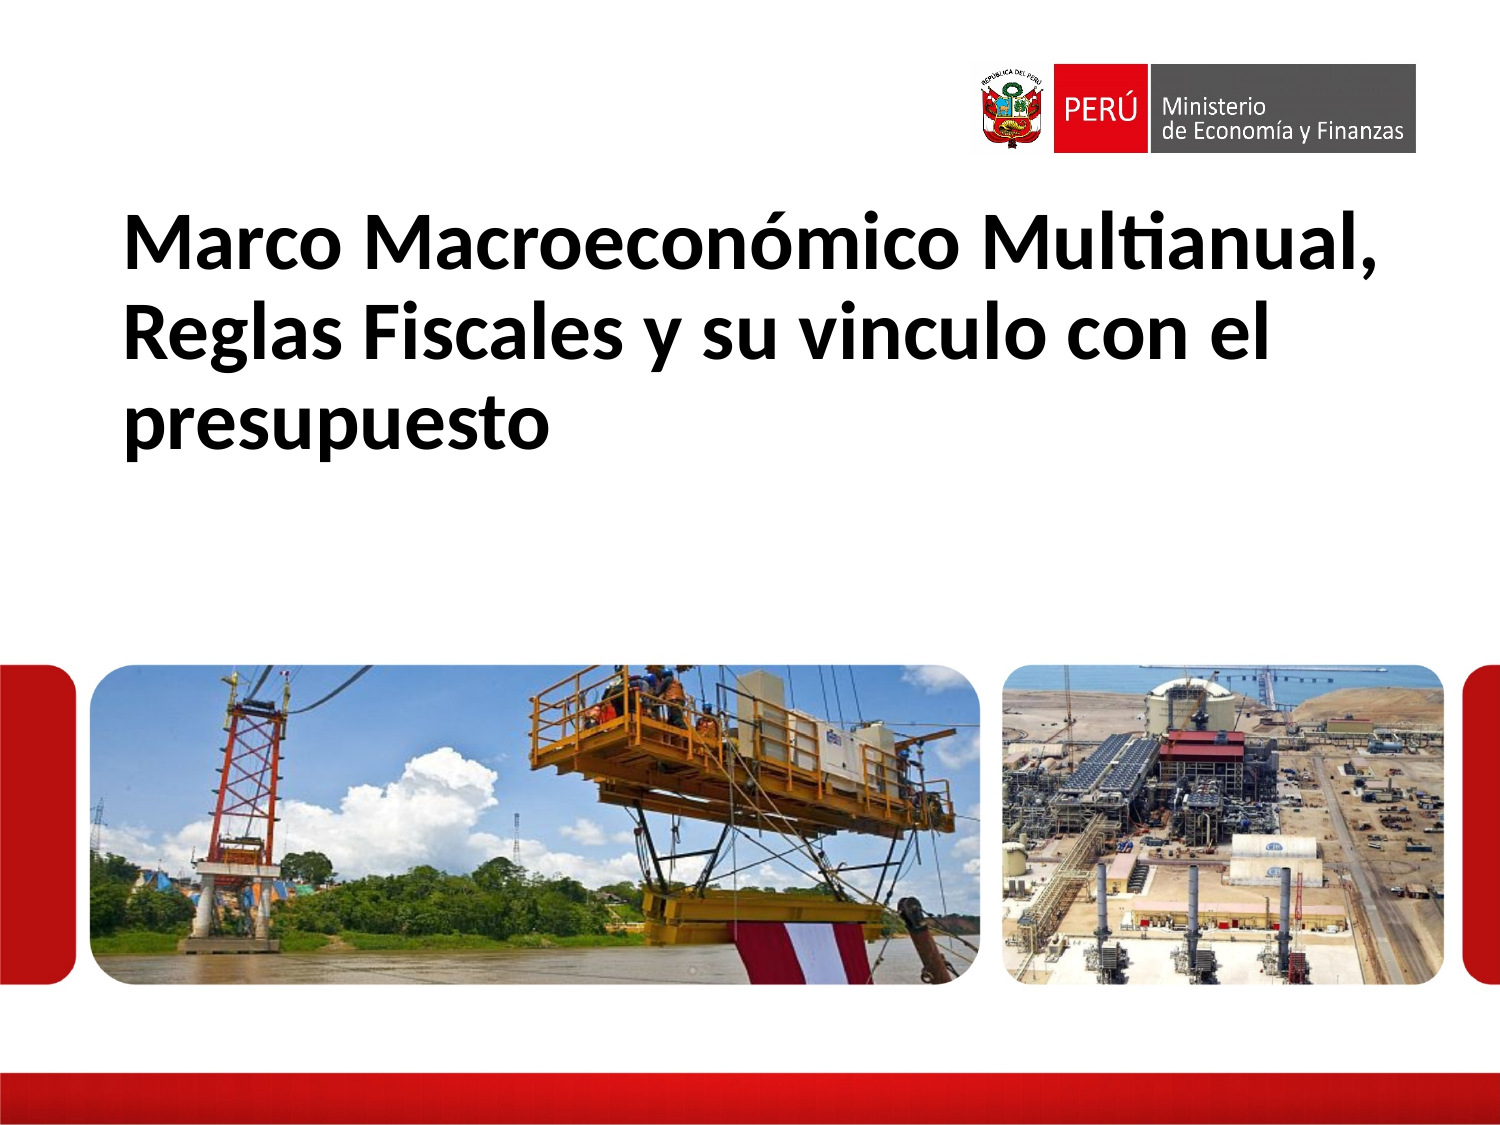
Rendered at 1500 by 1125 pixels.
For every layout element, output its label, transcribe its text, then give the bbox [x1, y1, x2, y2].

text_box Marco Macroeconómico Multianual, Reglas Fiscales y su vinculo con el presupuesto [107, 190, 1435, 475]
picture [0, 0, 1500, 1125]
